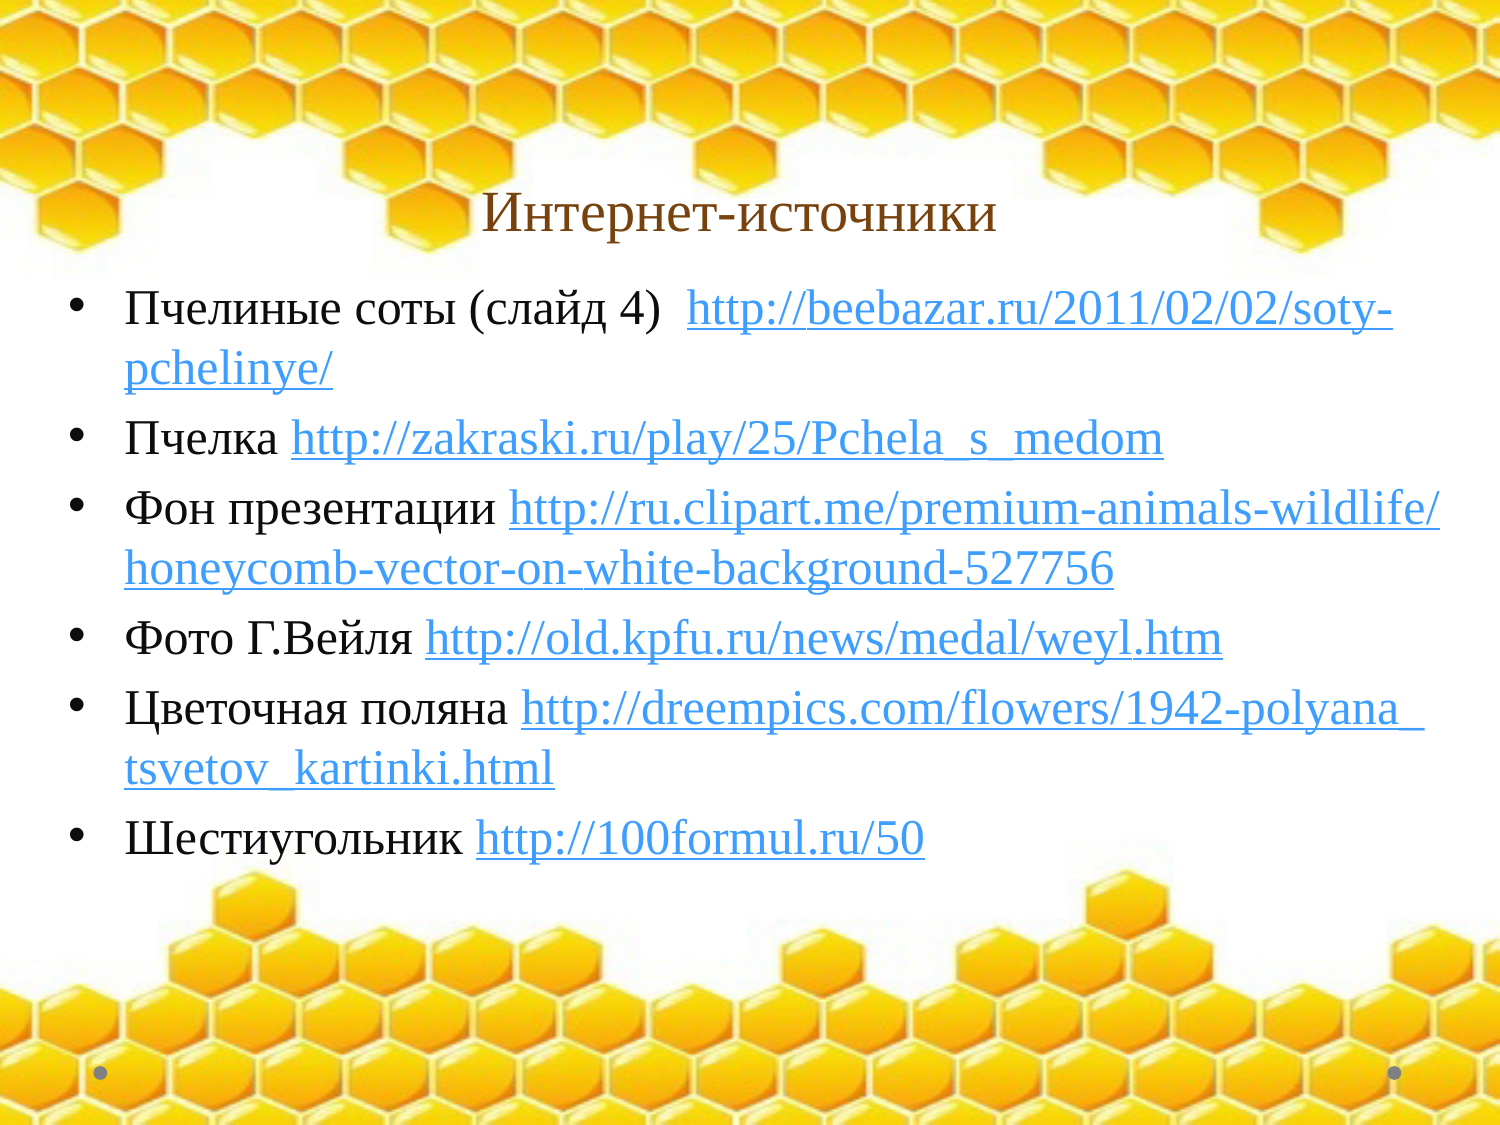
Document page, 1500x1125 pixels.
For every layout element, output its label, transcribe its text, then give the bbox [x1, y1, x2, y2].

picture [0, 0, 1500, 1125]
title Интернет-источники [64, 113, 1415, 251]
list Пчелиные соты (слайд 4) http://beebazar.ru/2011/02/02/soty-pchelinye/ Пчелка http://zakraski.ru/play/25/Pchela_s_medom Фон презентации http://ru.clipart.me/premium-animals-wildlife/honeycomb-vector-on-white-background-527756 Фото Г.Вейля http://old.kpfu.ru/news/medal/weyl.htm Цветочная поляна http://dreempics.com/flowers/1942-polyana_tsvetov_kartinki.html Шестиугольник http://100formul.ru/50 [53, 267, 1483, 1059]
